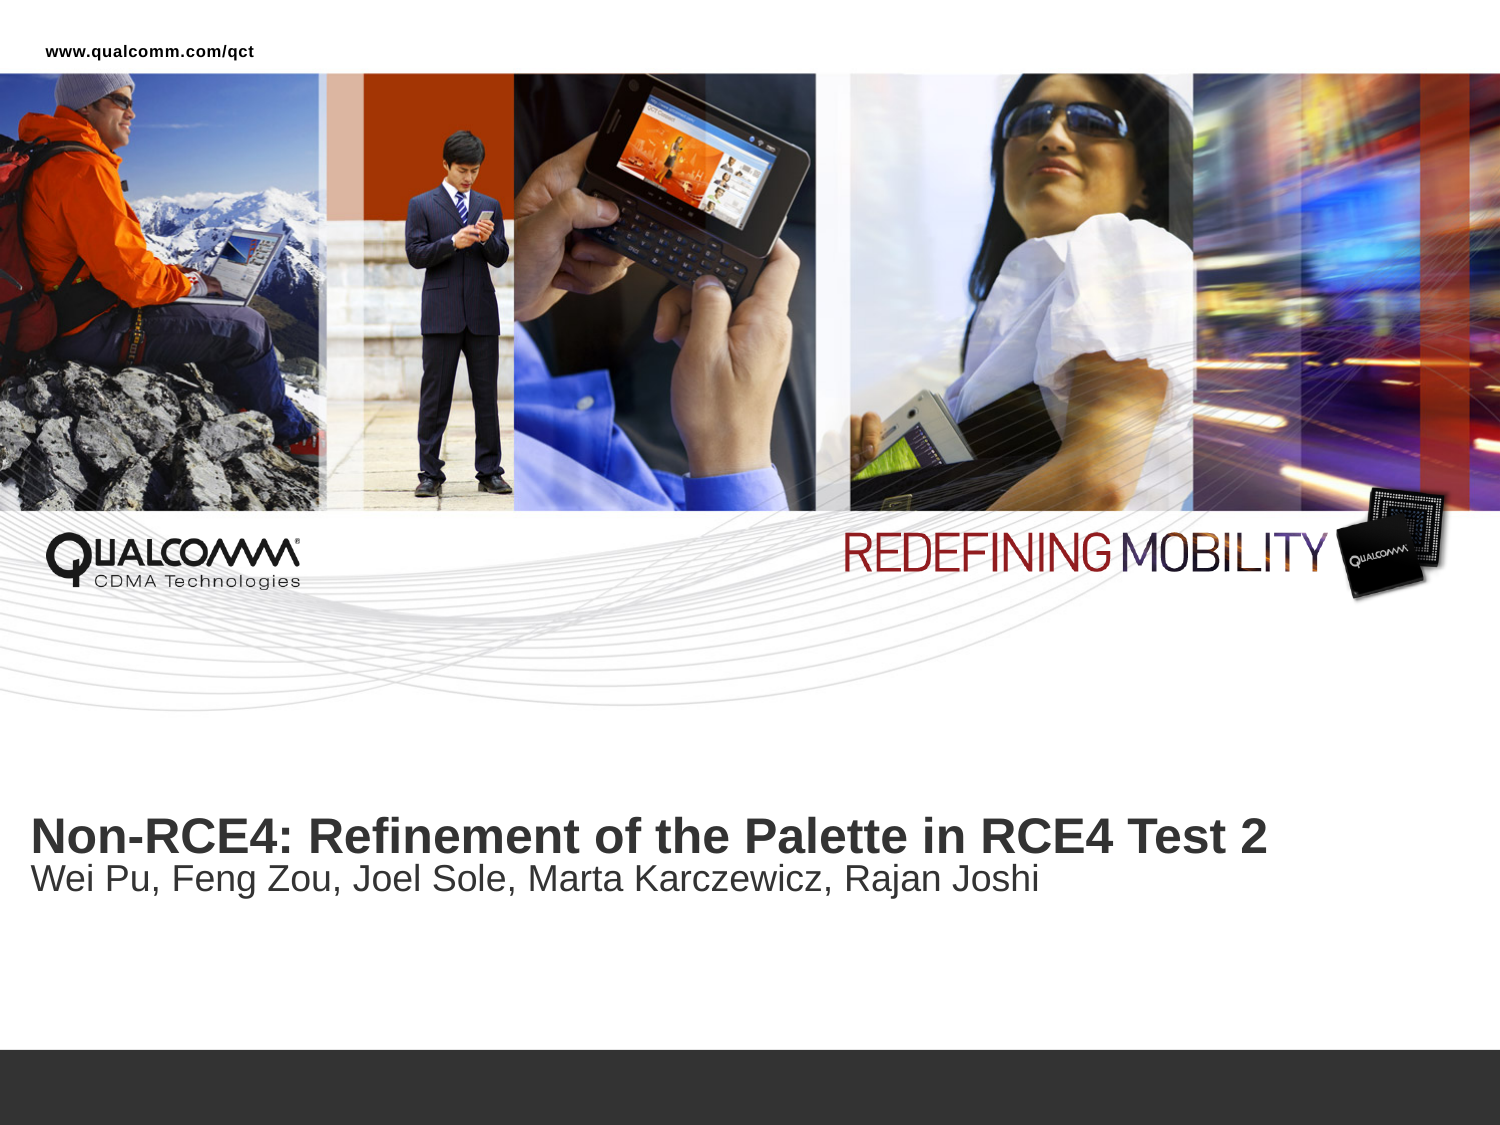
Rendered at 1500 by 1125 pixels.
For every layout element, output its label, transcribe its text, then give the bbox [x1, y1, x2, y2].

picture [0, 12, 1500, 744]
picture [30, 1048, 372, 1052]
title Non-RCE4: Refinement of the Palette in RCE4 Test 2 Wei Pu, Feng Zou, Joel Sole, Marta Karczewicz, Rajan Joshi [15, 653, 1489, 907]
